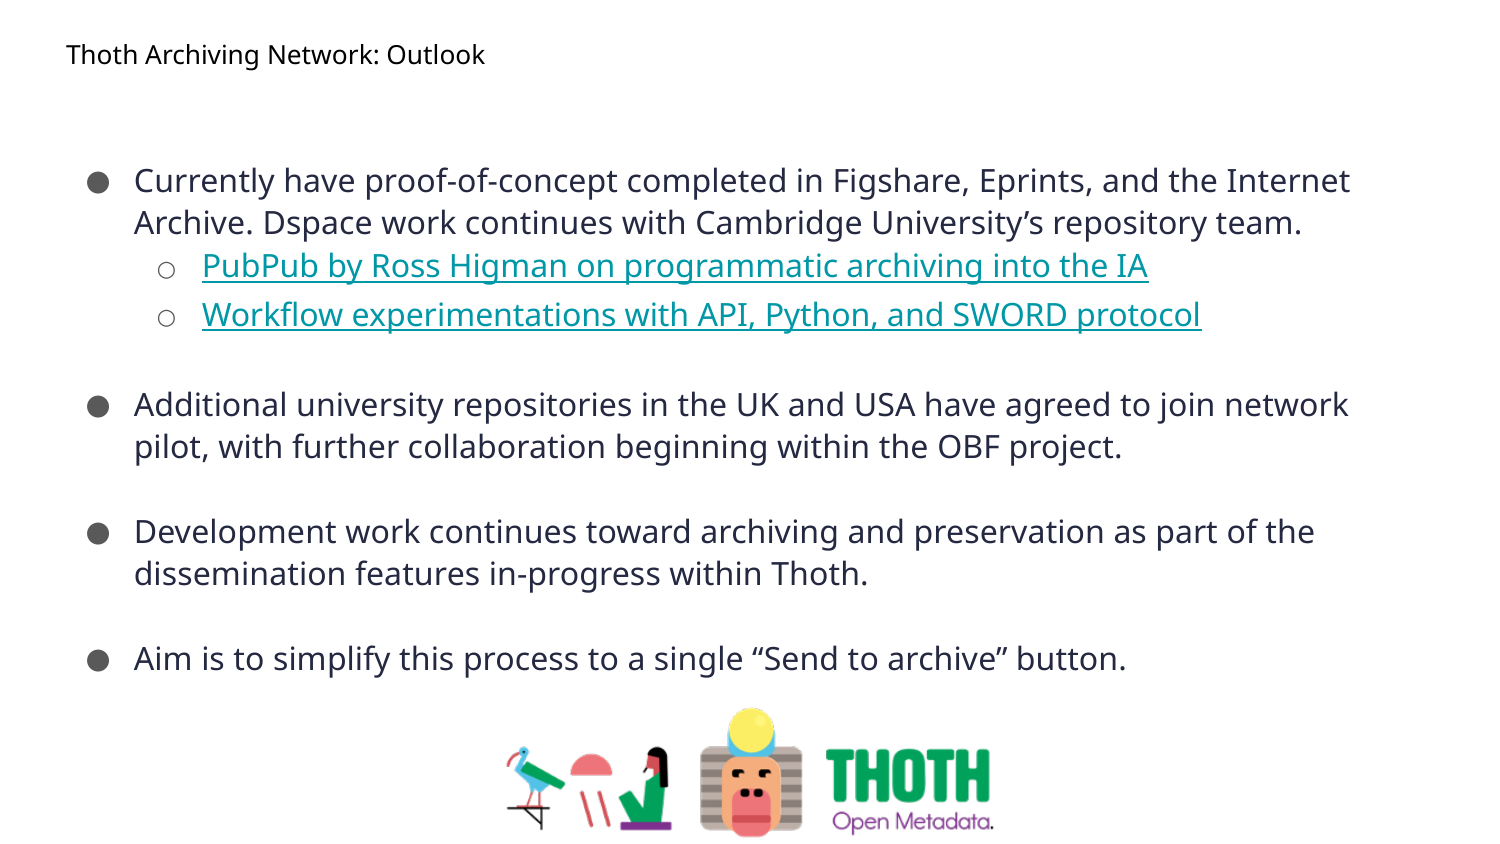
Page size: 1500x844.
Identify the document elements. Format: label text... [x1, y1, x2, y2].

list Currently have proof-of-concept completed in Figshare, Eprints, and the Internet Archive. Dspace work continues with Cambridge University’s repository team. PubPub by Ross Higman on programmatic archiving into the IA Workflow experimentations with API, Python, and SWORD protocol Additional university repositories in the UK and USA have agreed to join network pilot, with further collaboration beginning within the OBF project. Development work continues toward archiving and preservation as part of the dissemination features in-progress within Thoth. Aim is to simplify this process to a single “Send to archive” button. [51, 141, 1449, 703]
picture [490, 694, 1010, 844]
title Thoth Archiving Network: Outlook [51, 23, 1449, 118]
